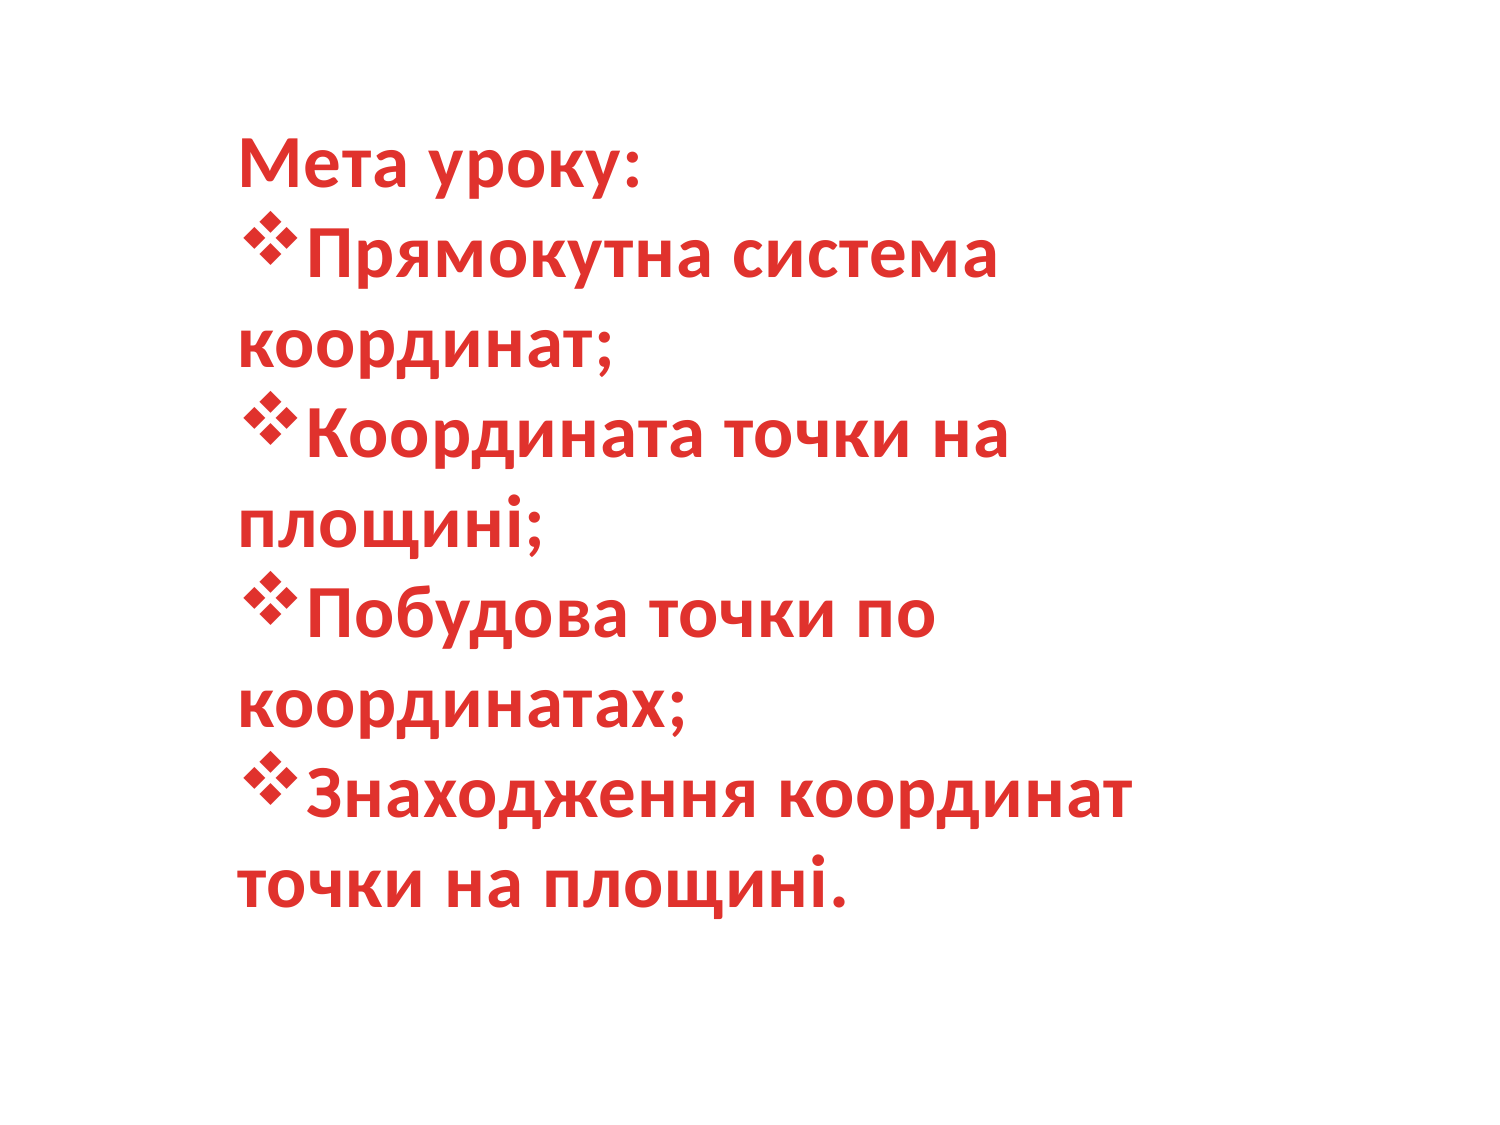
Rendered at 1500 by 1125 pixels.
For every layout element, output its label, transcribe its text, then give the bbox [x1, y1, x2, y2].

text_box Мета уроку: Прямокутна система координат; Координата точки на площині; Побудова точки по координатах; Знаходження координат точки на площині. [222, 105, 1336, 931]
